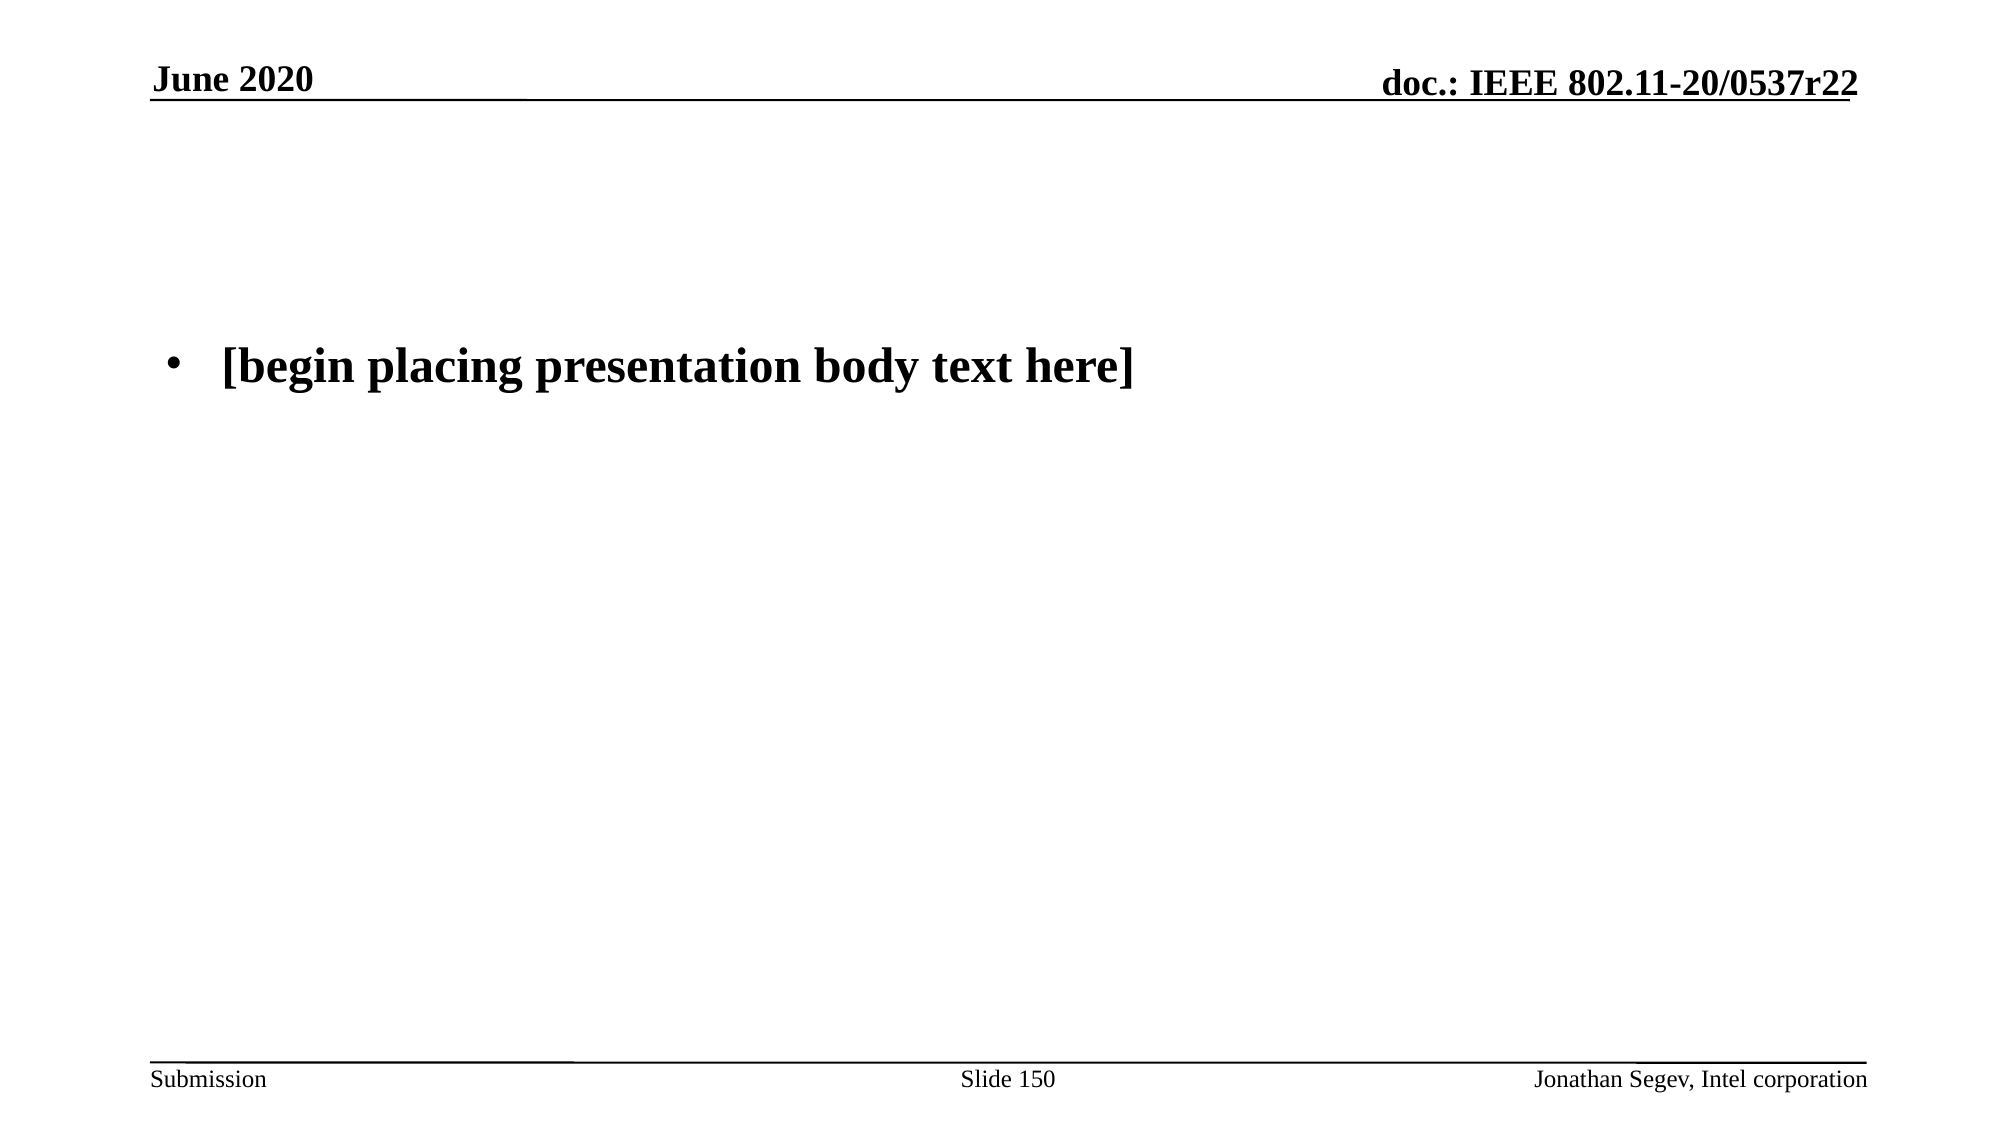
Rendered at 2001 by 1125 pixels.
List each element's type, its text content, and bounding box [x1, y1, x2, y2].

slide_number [152, 54, 563, 100]
slide_number Slide 150 [950, 1061, 1067, 1123]
footer Jonathan Segev, Intel corporation [1171, 1061, 1869, 1093]
list [begin placing presentation body text here] [149, 324, 1850, 1000]
